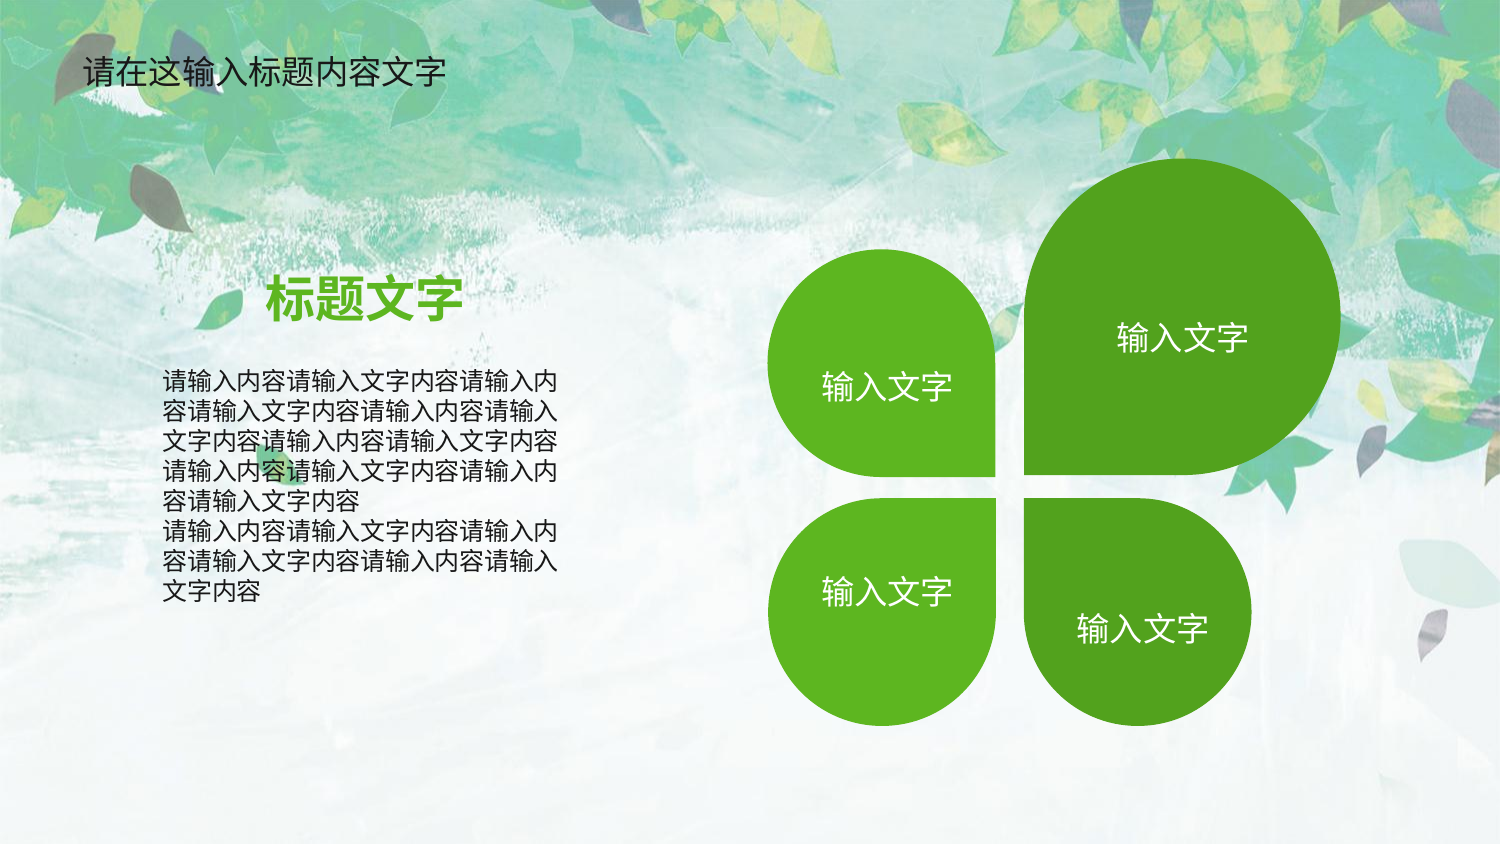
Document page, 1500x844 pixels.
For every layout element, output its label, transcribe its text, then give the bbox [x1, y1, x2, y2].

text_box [767, 158, 1341, 727]
picture [0, 0, 1500, 844]
text_box 请在这输入标题内容文字 [67, 43, 703, 99]
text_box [135, 259, 596, 647]
